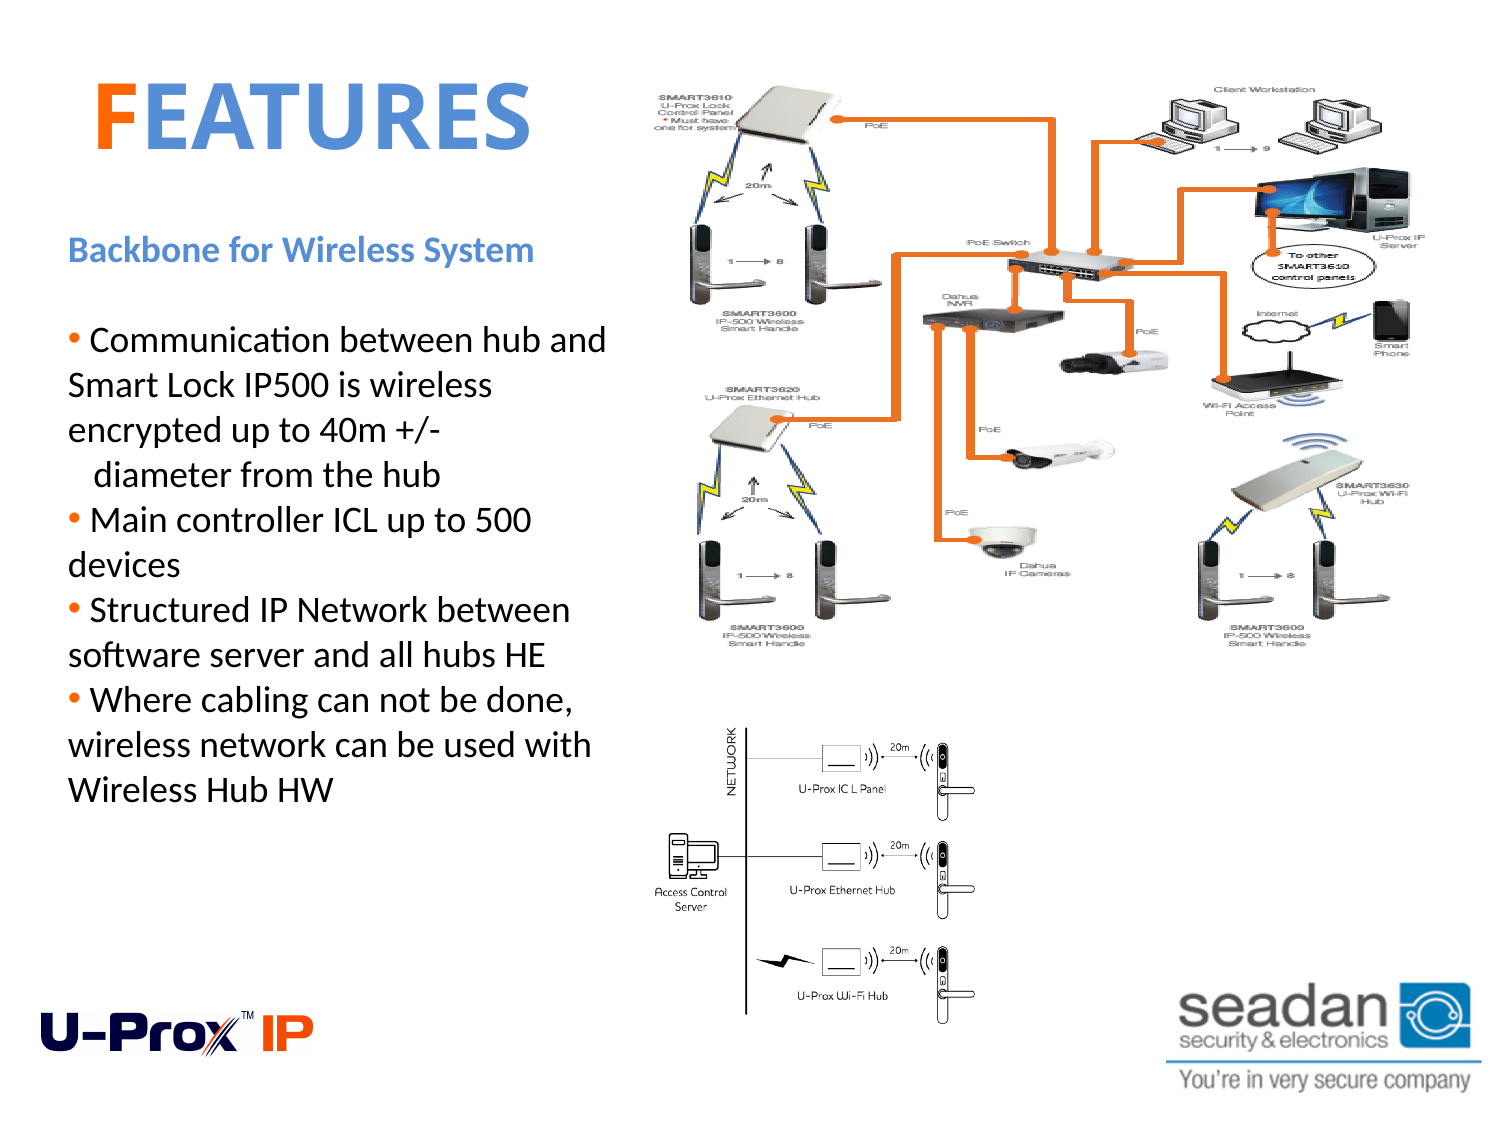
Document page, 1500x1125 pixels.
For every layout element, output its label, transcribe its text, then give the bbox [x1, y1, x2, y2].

title FEATURES [75, 19, 1425, 172]
picture [41, 1011, 313, 1057]
picture [607, 77, 1465, 653]
picture [1166, 964, 1483, 1118]
picture [655, 727, 975, 1024]
text_box Backbone for Wireless System Communication between hub and Smart Lock IP500 is wireless encrypted up to 40m +/- diameter from the hub Main controller ICL up to 500 devices Structured IP Network between software server and all hubs HE Where cabling can not be done, wireless network can be used with Wireless Hub HW [53, 172, 656, 908]
